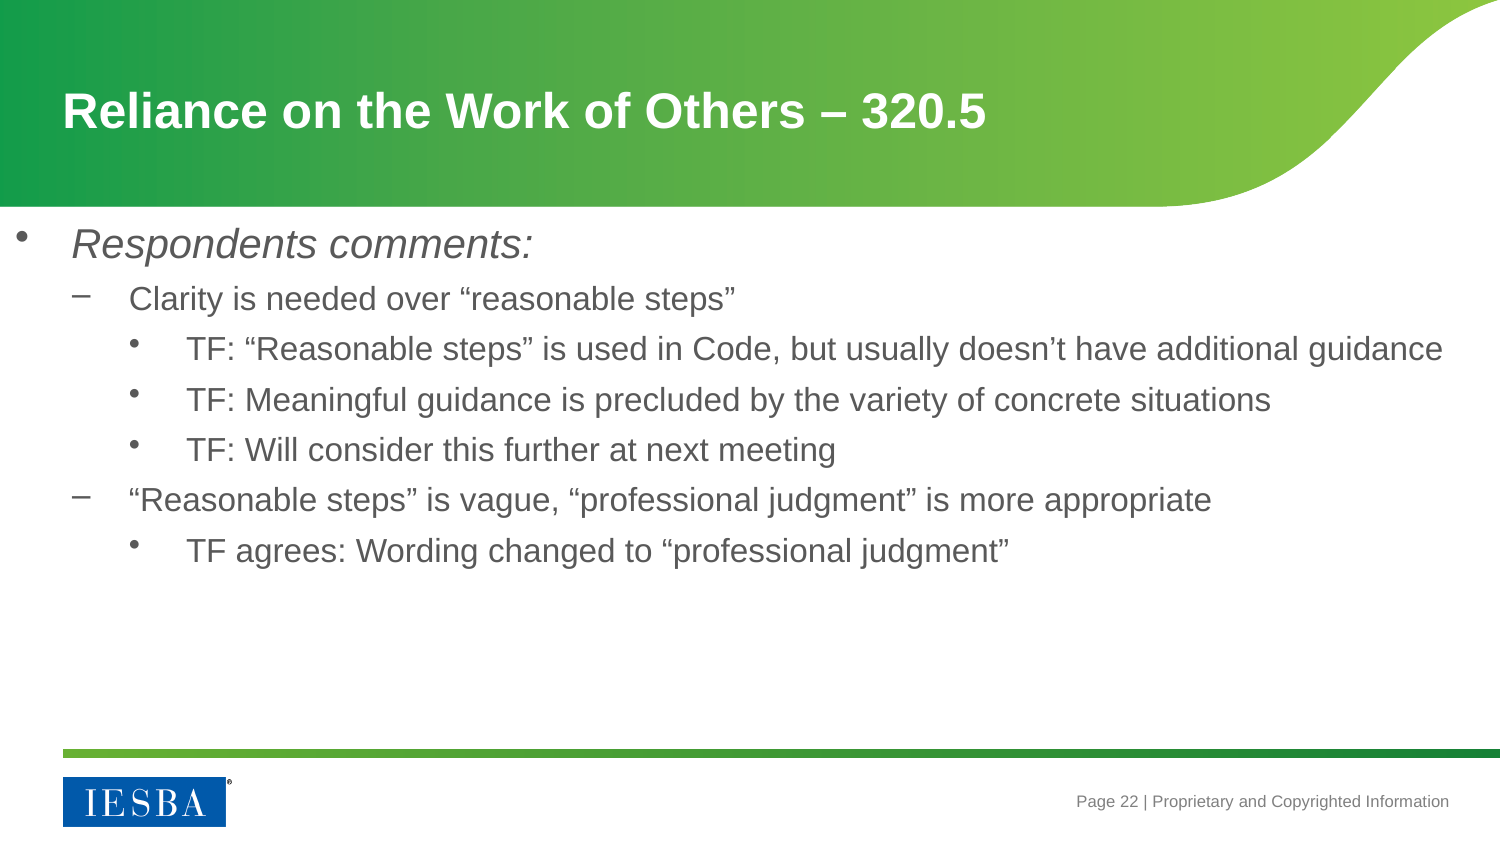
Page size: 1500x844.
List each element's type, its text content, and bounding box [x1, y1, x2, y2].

picture [0, 0, 1500, 207]
picture [63, 777, 232, 827]
list Respondents comments: Clarity is needed over “reasonable steps” TF: “Reasonable steps” is used in Code, but usually doesn’t have additional guidance TF: Meaningful guidance is precluded by the variety of concrete situations TF: Will consider this further at next meeting “Reasonable steps” is vague, “professional judgment” is more appropriate TF agrees: Wording changed to “professional judgment” [0, 209, 1500, 747]
title Reliance on the Work of Others – 320.5 [62, 75, 1300, 142]
